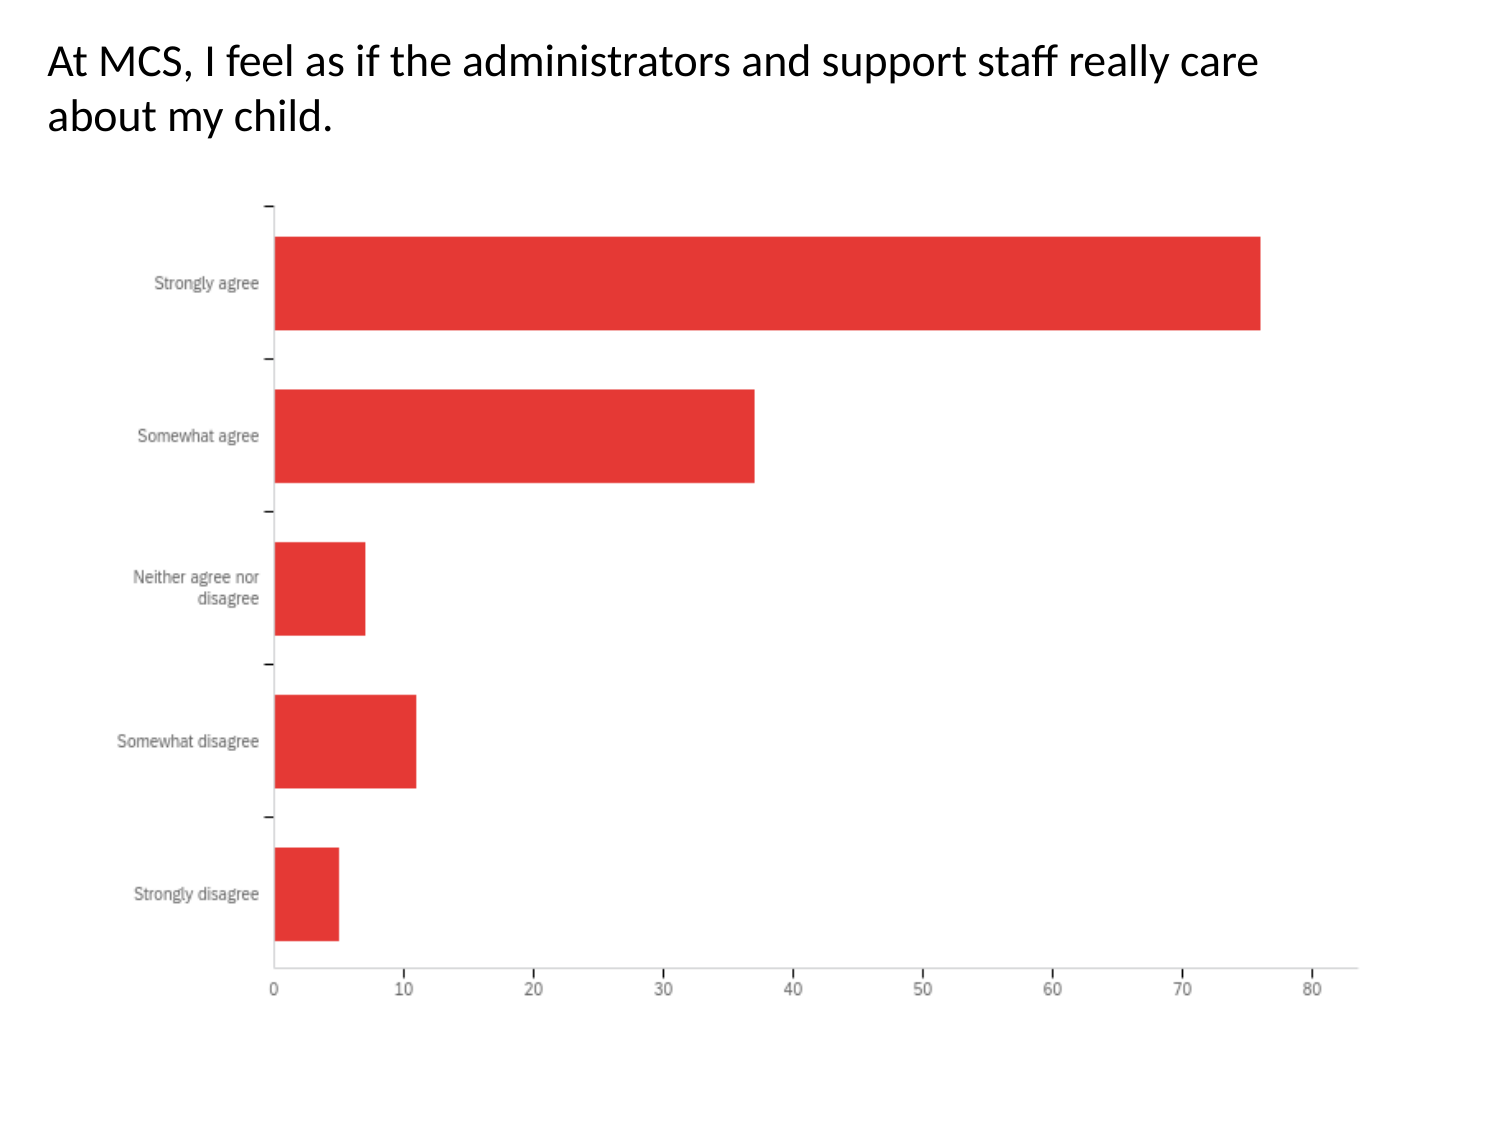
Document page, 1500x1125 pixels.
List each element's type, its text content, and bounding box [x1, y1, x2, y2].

picture [93, 196, 1407, 1018]
text_box At MCS, I feel as if the administrators and support staff really care about my child. [32, 22, 1383, 84]
